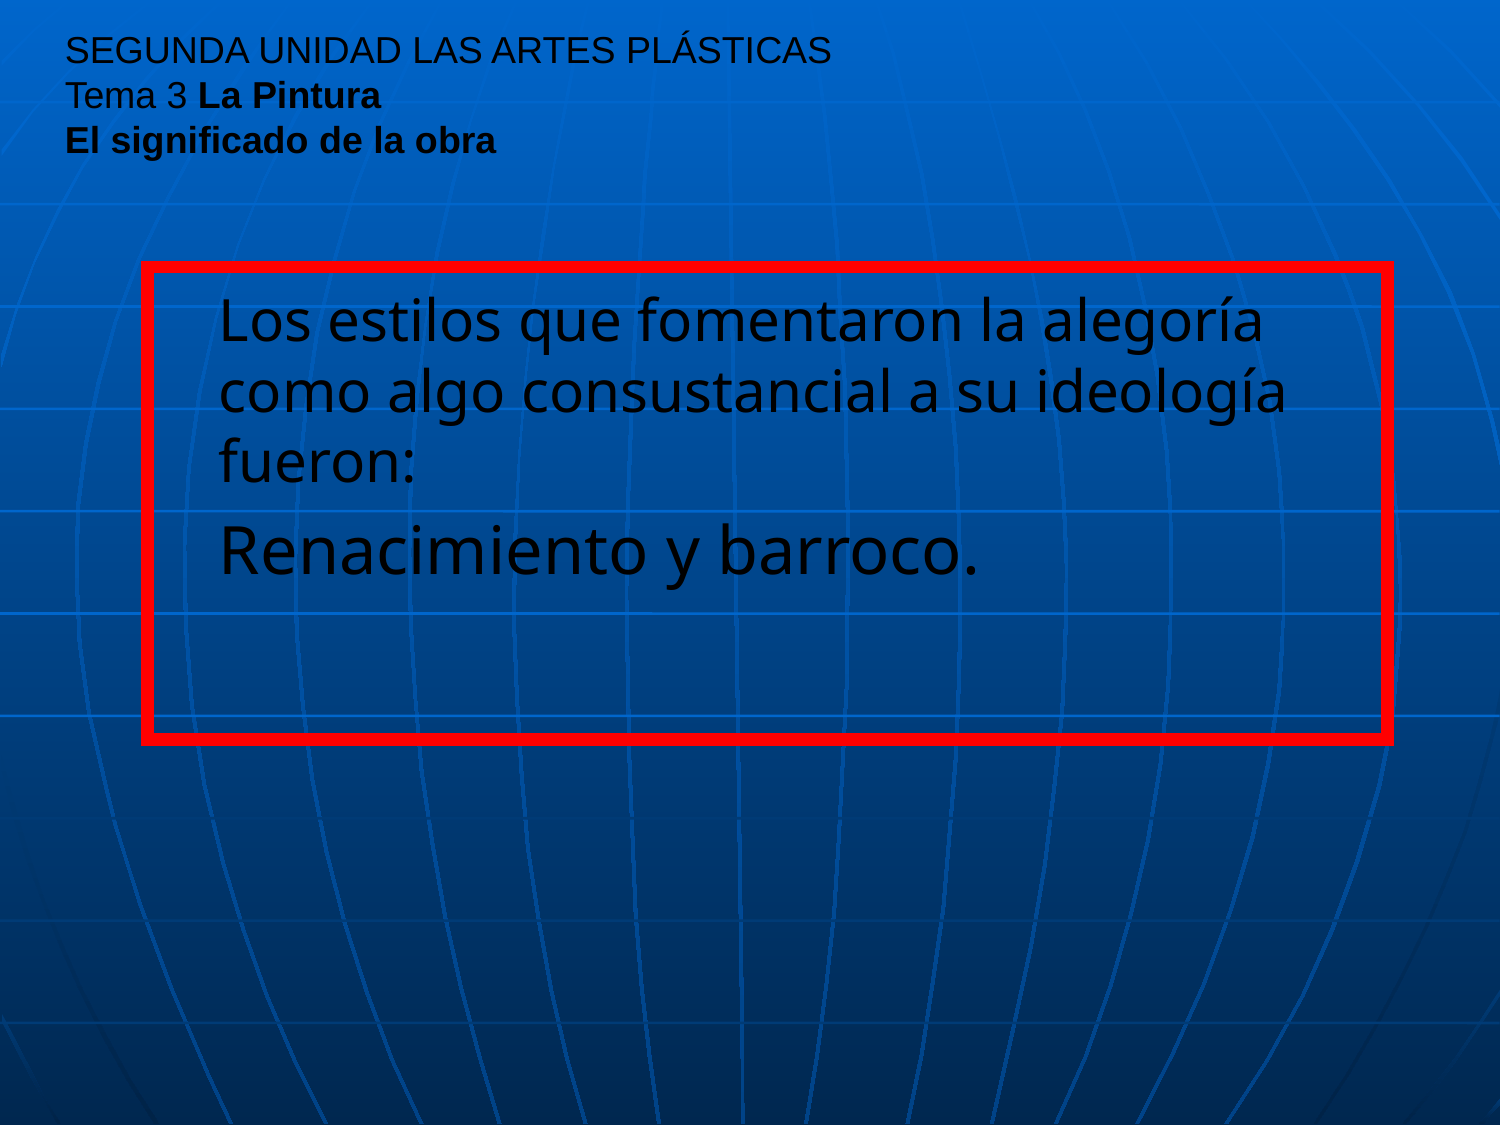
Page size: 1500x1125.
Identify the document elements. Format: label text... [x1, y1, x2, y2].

list Los estilos que fomentaron la alegoría como algo consustancial a su ideología fueron: Renacimiento y barroco. [147, 266, 1388, 740]
title SEGUNDA UNIDAD LAS ARTES PLÁSTICAS Tema 3 La Pintura El significado de la obra [29, 0, 869, 188]
